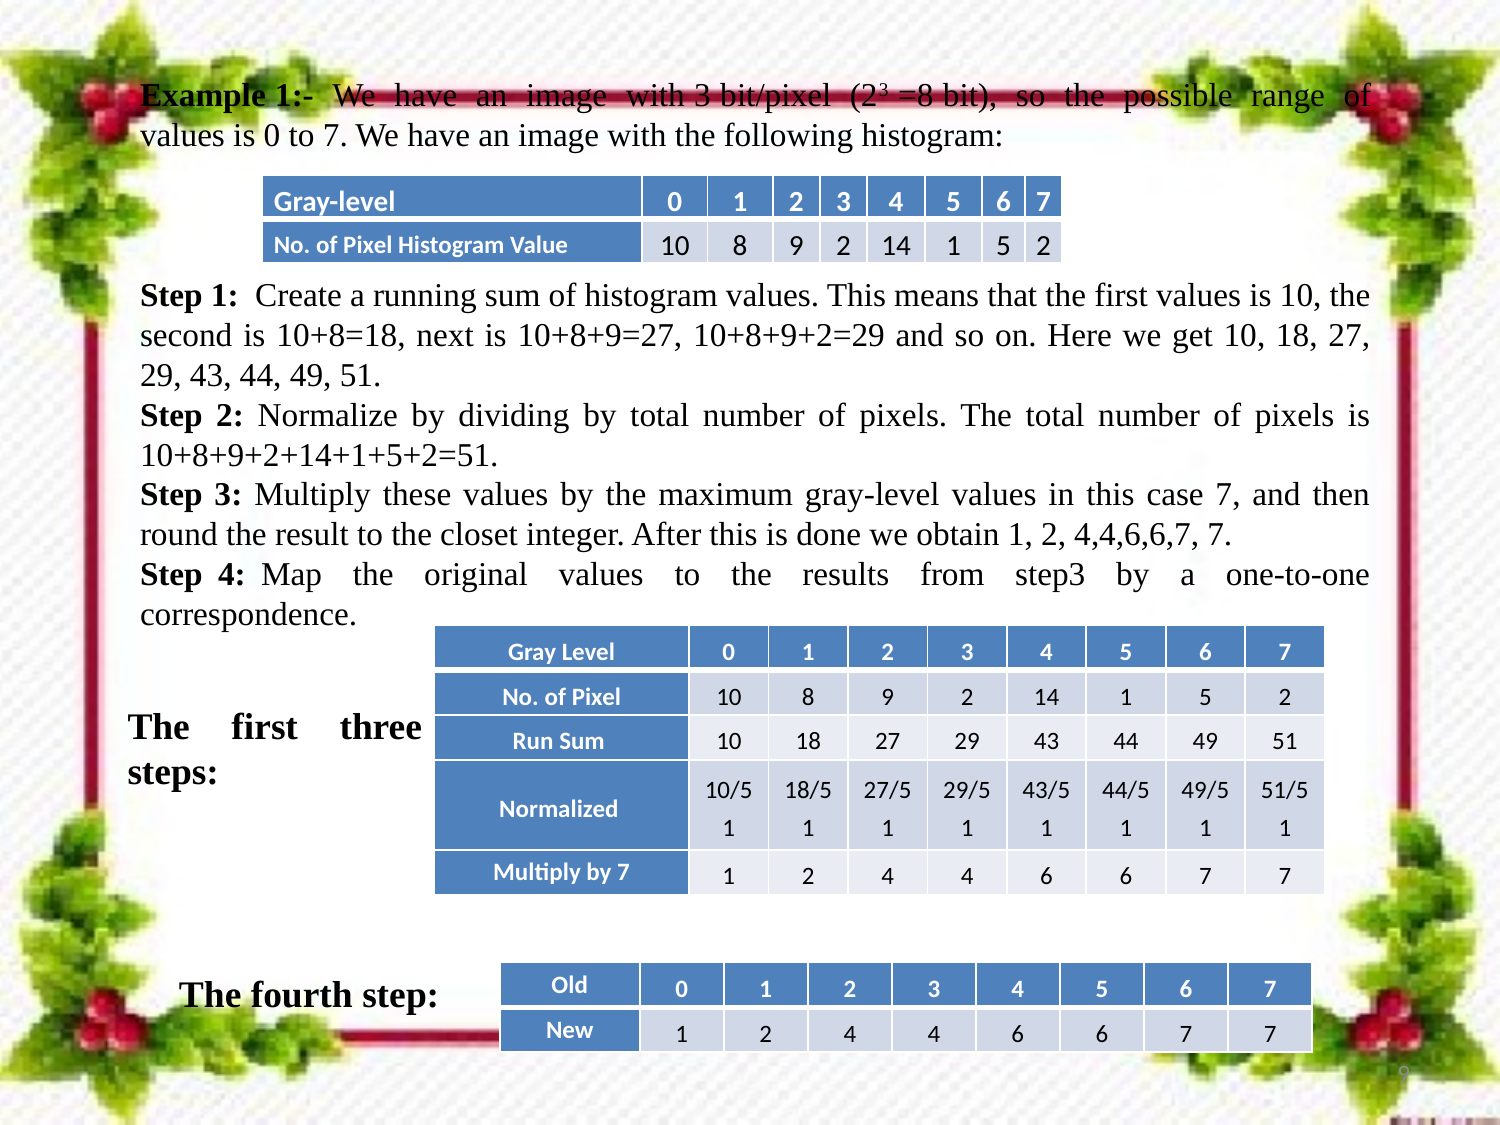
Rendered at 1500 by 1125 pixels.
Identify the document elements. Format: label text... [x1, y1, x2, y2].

table_header 0 [641, 963, 723, 1005]
table_cell 4 [809, 1010, 891, 1051]
picture [0, 0, 1500, 1125]
table_cell 4 [893, 1010, 975, 1051]
text_box Example 1:- We have an image with 3 bit/pixel (23 =8 bit), so the possible range of values is 0 to 7. We have an image with the following histogram: Step 1: Create a running sum of histogram values. This means that the first values is 10, the second is 10+8=18, next is 10+8+9=27, 10+8+9+2=29 and so on. Here we get 10, 18, 27, 29, 43, 44, 49, 51. Step 2: Normalize by dividing by total number of pixels. The total number of pixels is 10+8+9+2+14+1+5+2=51. Step 3: Multiply these values by the maximum gray-level values in this case 7, and then round the result to the closet integer. After this is done we obtain 1, 2, 4,4,6,6,7, 7. Step 4: Map the original values to the results from step3 by a one-to-one correspondence. [124, 65, 1388, 640]
slide_number 9 [1074, 1042, 1425, 1103]
text_box The fourth step: [164, 962, 455, 1023]
table_cell 6 [977, 1010, 1059, 1051]
table_cell 1 [641, 1010, 723, 1051]
table_header 7 [1229, 963, 1311, 1005]
table_header 3 [893, 963, 975, 1005]
table_cell 6 [1061, 1010, 1143, 1051]
table_header 1 [725, 963, 807, 1005]
table_header 4 [977, 963, 1059, 1005]
table_header 2 [809, 963, 891, 1005]
table_cell 7 [1229, 1010, 1311, 1051]
table_cell 2 [725, 1010, 807, 1051]
table_cell 7 [1145, 1010, 1227, 1051]
table_header Old [501, 963, 639, 1005]
text_box The first three steps: [112, 694, 438, 800]
table_header 5 [1061, 963, 1143, 1005]
table_header 6 [1145, 963, 1227, 1005]
table_cell New [501, 1010, 639, 1051]
